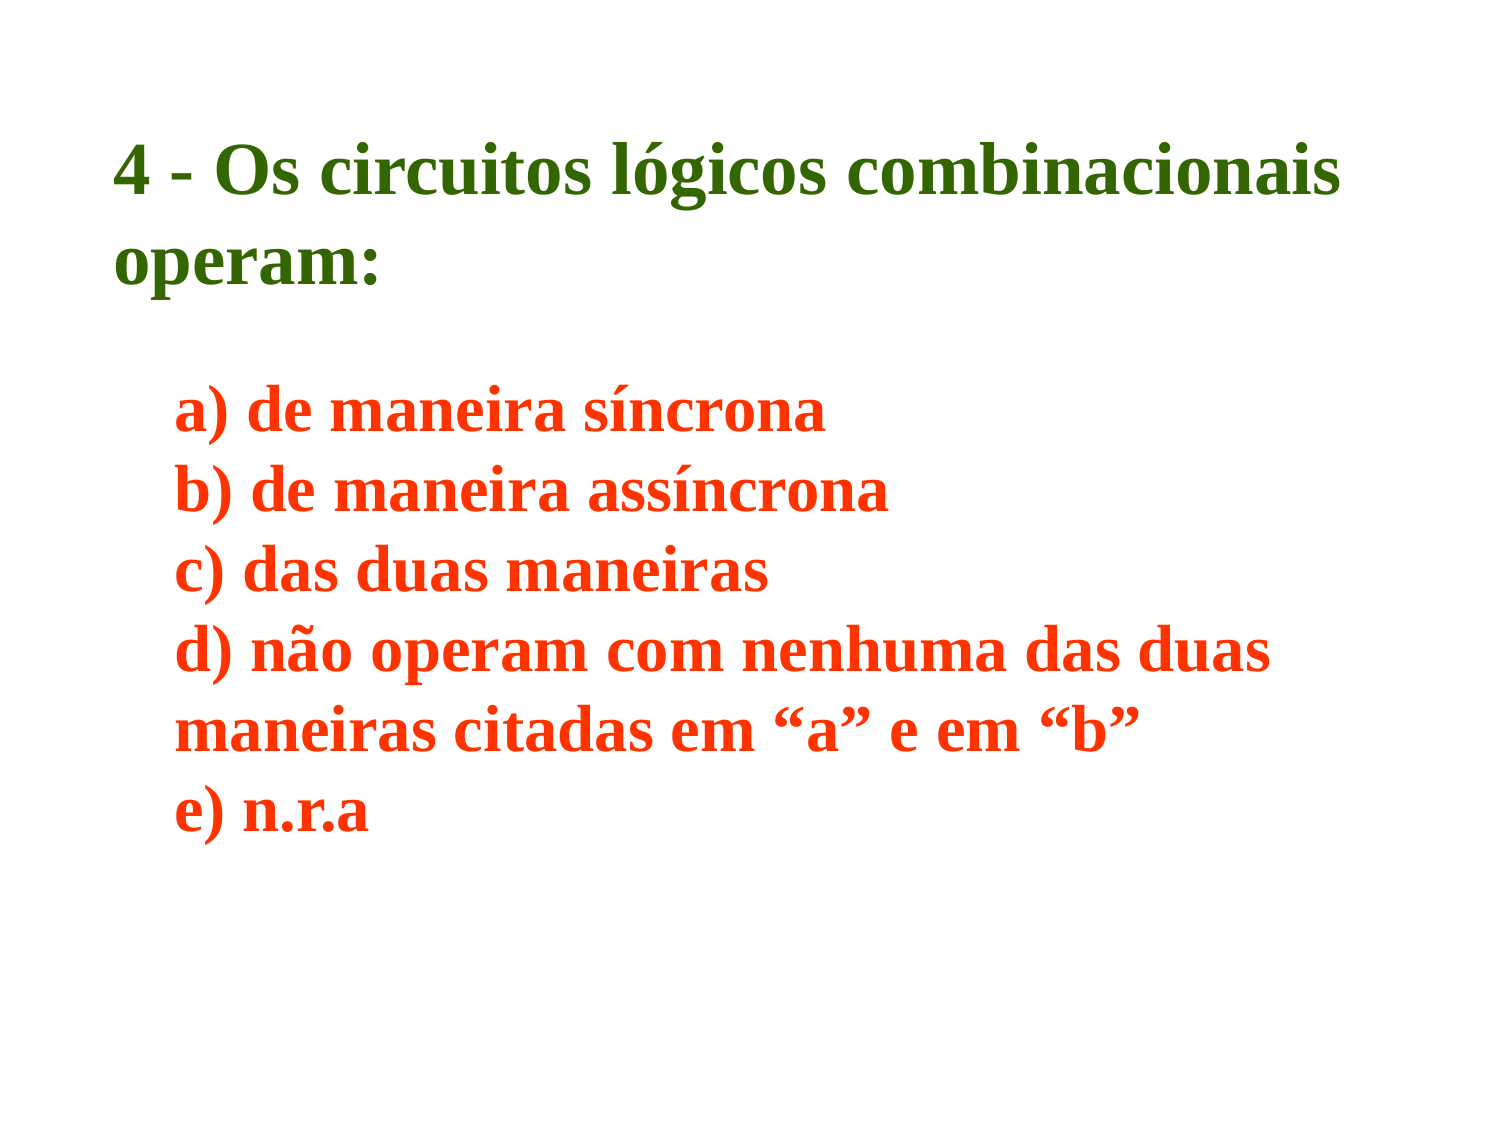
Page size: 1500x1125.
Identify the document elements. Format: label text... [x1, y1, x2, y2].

text_box 4 - Os circuitos lógicos combinacionais operam: [98, 112, 1358, 308]
text_box a) de maneira síncrona b) de maneira assíncrona c) das duas maneiras d) não operam com nenhuma das duas maneiras citadas em “a” e em “b” e) n.r.a [159, 357, 1288, 853]
